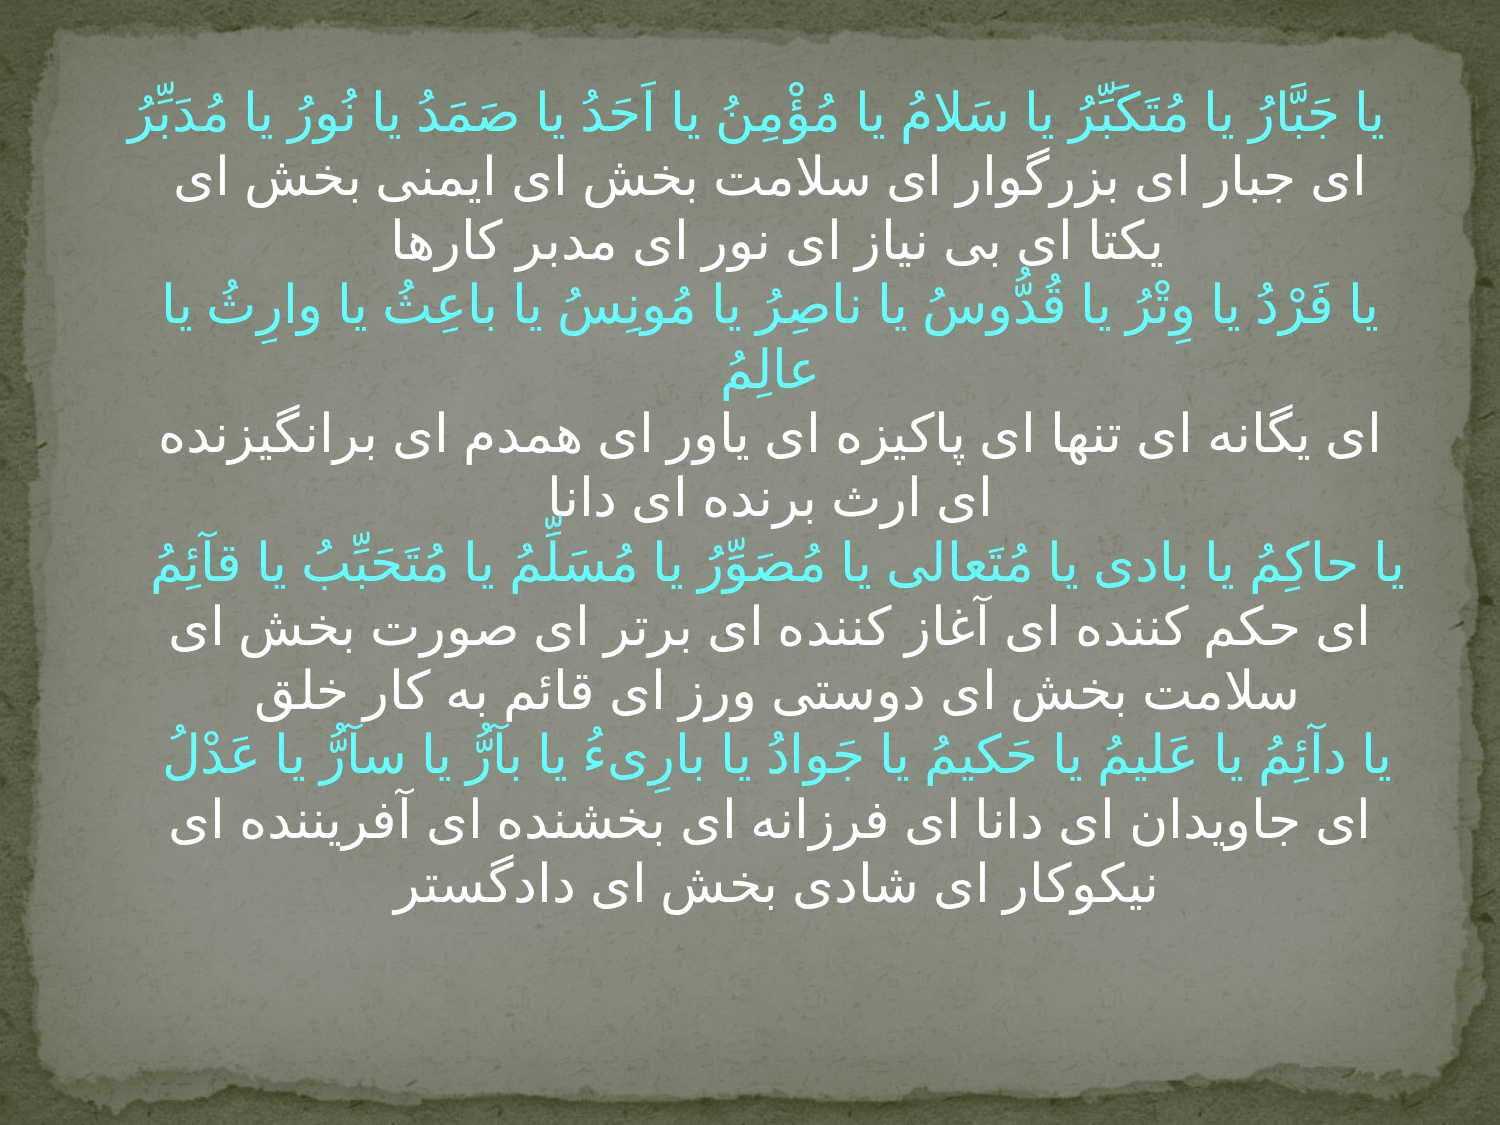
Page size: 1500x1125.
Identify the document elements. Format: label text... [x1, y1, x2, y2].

list یا جَبَّارُ یا مُتَکَبِّرُ یا سَلامُ یا مُؤْمِنُ یا اَحَدُ یا صَمَدُ یا نُورُ یا مُدَبِّرُ اى جبار اى بزرگوار اى سلامت بخش اى ایمنى ‏بخش اى یکتا اى بى ‏نیاز اى نور اى مدبر کارها ‏ یا فَرْدُ یا وِتْرُ یا قُدُّوسُ یا ناصِرُ یا مُونِسُ یا باعِثُ یا وارِثُ یا عالِمُ‏ اى یگانه اى تنها اى پاکیزه اى یاور اى همدم اى برانگیزنده اى ارث‏ برنده اى دانا یا حاکِمُ یا بادى‏ یا مُتَعالى‏ یا مُصَوِّرُ یا مُسَلِّمُ یا مُتَحَبِّبُ یا قآئِمُ اى حکم کننده اى آغاز کننده اى برتر اى صورت بخش اى سلامت بخش اى دوستى ‏ورز اى قائم به کار خلق یا دآئِمُ یا عَلیمُ یا حَکیمُ یا جَوادُ یا بارِى‏ءُ یا بآرُّ یا سآرُّ یا عَدْلُ اى‏ جاویدان اى دانا اى فرزانه اى بخشنده اى آفریننده اى نیکوکار اى شادى بخش اى دادگستر ‏ [75, 70, 1425, 1000]
